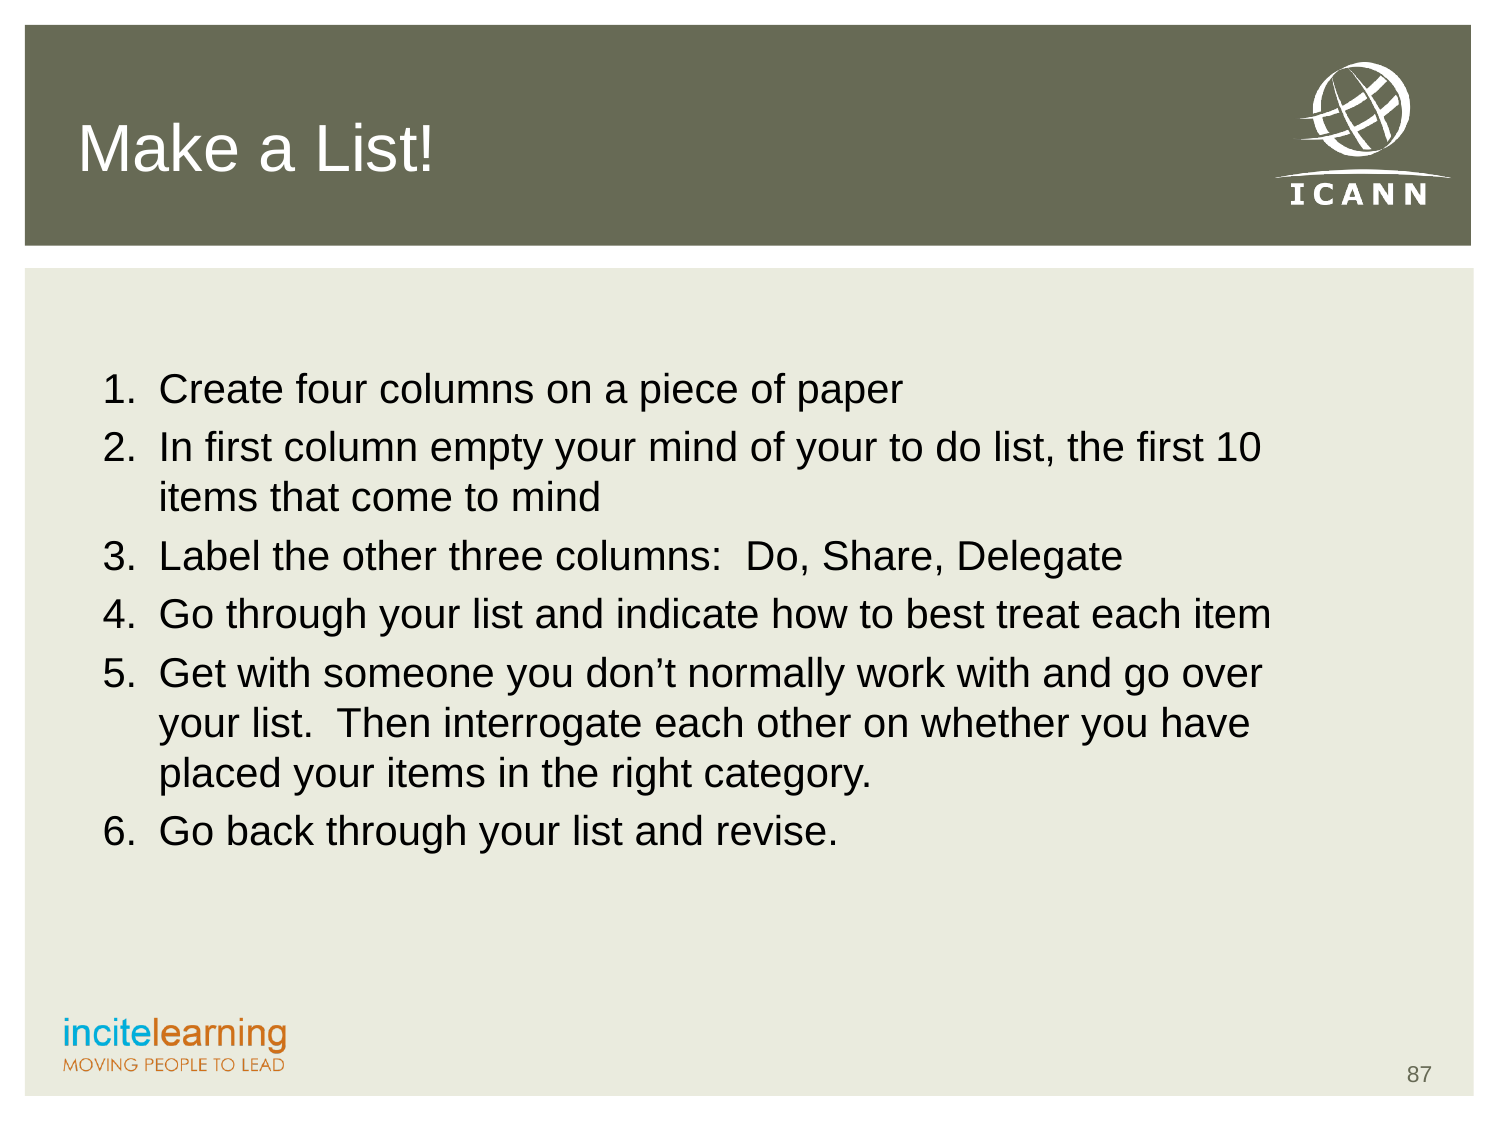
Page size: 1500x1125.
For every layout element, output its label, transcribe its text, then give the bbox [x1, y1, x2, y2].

list Create four columns on a piece of paper In first column empty your mind of your to do list, the first 10 items that come to mind Label the other three columns: Do, Share, Delegate Go through your list and indicate how to best treat each item Get with someone you don’t normally work with and go over your list. Then interrogate each other on whether you have placed your items in the right category. Go back through your list and revise. [87, 300, 1350, 1125]
text_box [94, 191, 1177, 1018]
title Make a List! [62, 58, 1438, 232]
text_box [125, 349, 156, 411]
slide_number 87 [1370, 1049, 1469, 1097]
picture [1438, 62, 1453, 205]
picture [62, 1012, 87, 1076]
text_box [124, 294, 1463, 1121]
